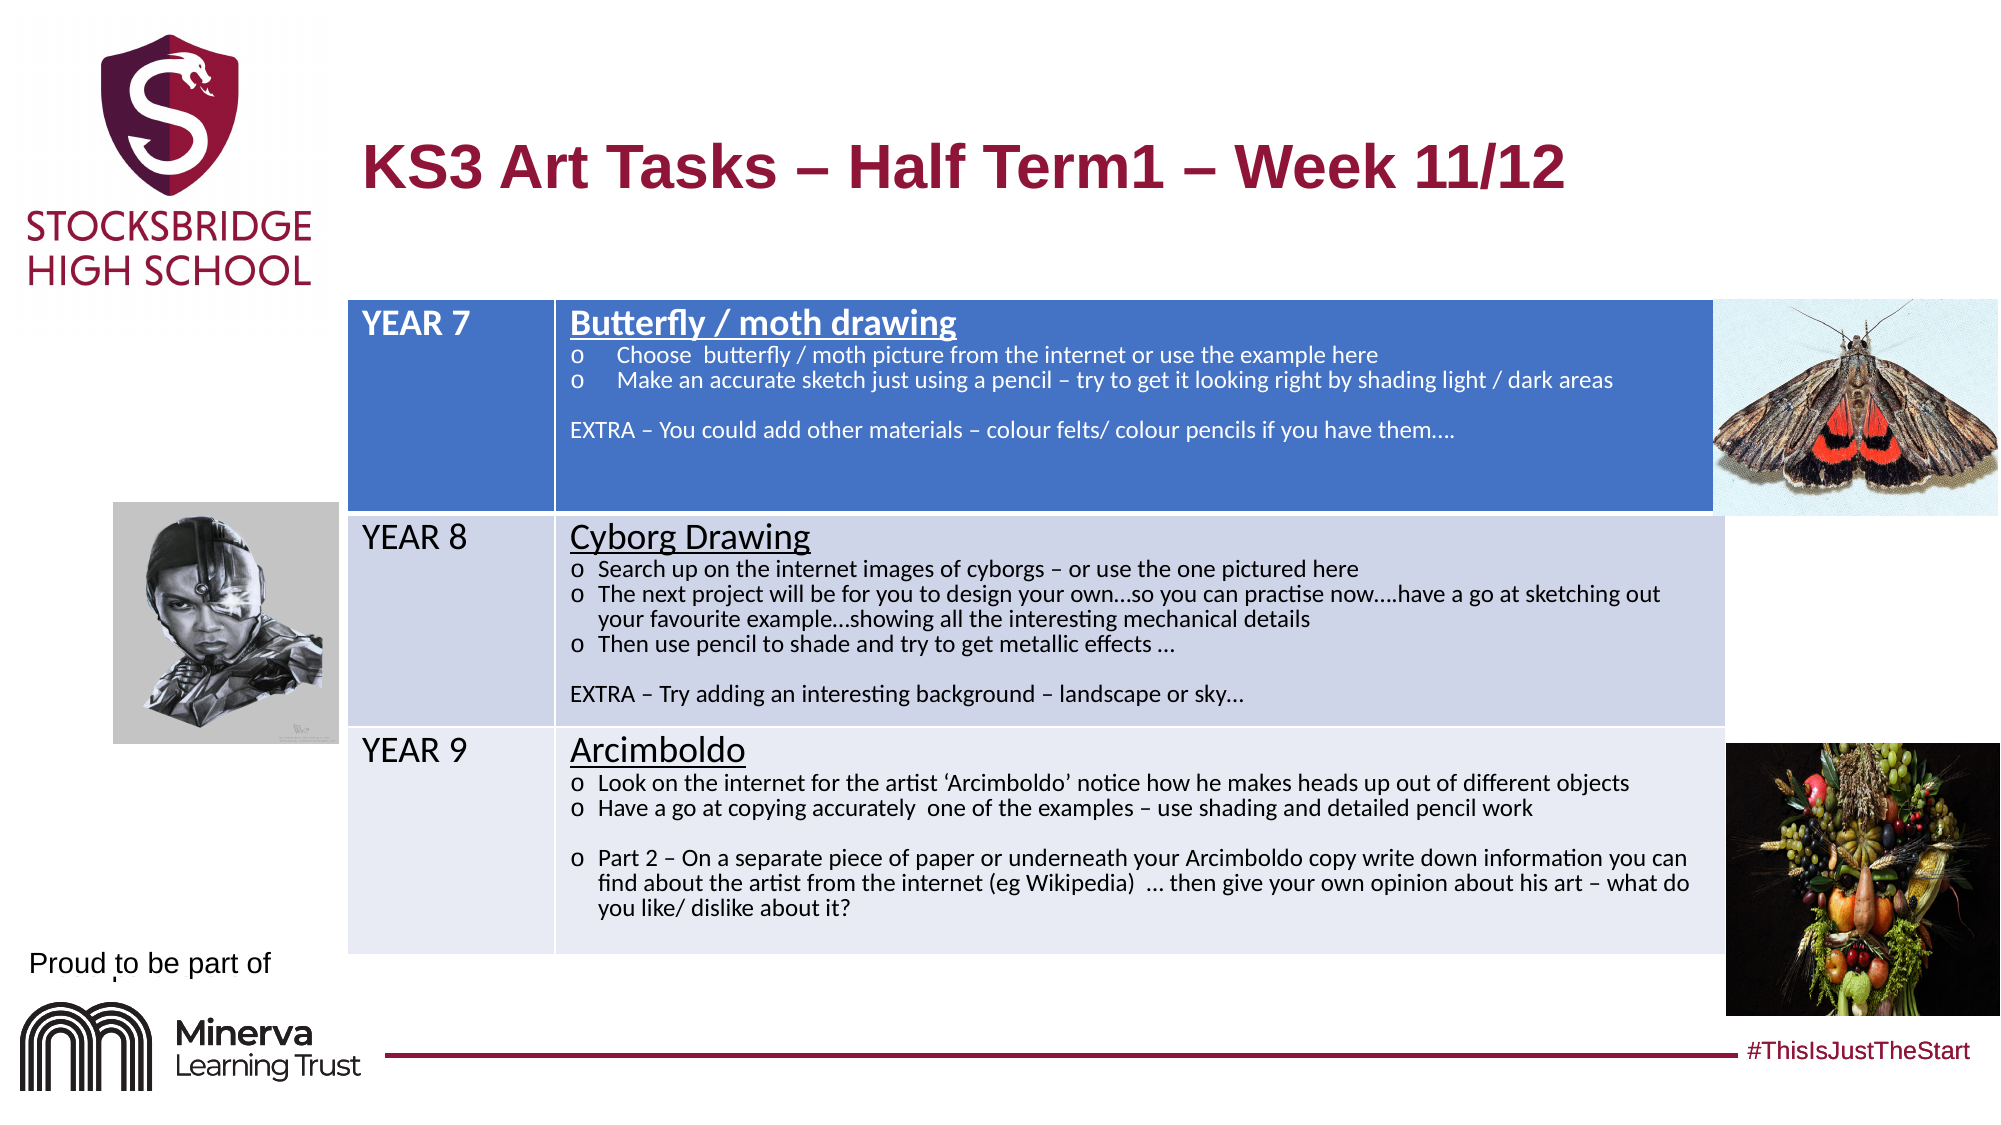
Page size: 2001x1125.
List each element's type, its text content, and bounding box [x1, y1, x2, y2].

picture [1713, 299, 1998, 516]
title KS3 Art Tasks – Half Term1 – Week 11/12 [347, 59, 1727, 278]
table_cell Arcimboldo Look on the internet for the artist ‘Arcimboldo’ notice how he makes heads up out of different objects Have a go at copying accurately one of the examples – use shading and detailed pencil work Part 2 – On a separate piece of paper or underneath your Arcimboldo copy write down information you can find about the artist from the internet (eg Wikipedia) … then give your own opinion about his art – what do you like/ dislike about it? [556, 728, 1725, 954]
picture [20, 1002, 361, 1091]
table_header Butterfly / moth drawing Choose butterfly / moth picture from the internet or use the example here Make an accurate sketch just using a pencil – try to get it looking right by shading light / dark areas EXTRA – You could add other materials – colour felts/ colour pencils if you have them…. [556, 300, 1713, 511]
table_cell YEAR 9 [348, 728, 554, 954]
table_header YEAR 7 [348, 300, 554, 511]
picture [113, 502, 339, 744]
picture [1726, 743, 2000, 1016]
table_cell YEAR 8 [348, 516, 554, 726]
picture [10, 17, 331, 342]
table_cell Cyborg Drawing Search up on the internet images of cyborgs – or use the one pictured here The next project will be for you to design your own…so you can practise now….have a go at sketching out your favourite example…showing all the interesting mechanical details Then use pencil to shade and try to get metallic effects … EXTRA – Try adding an interesting background – landscape or sky… [556, 516, 1725, 726]
